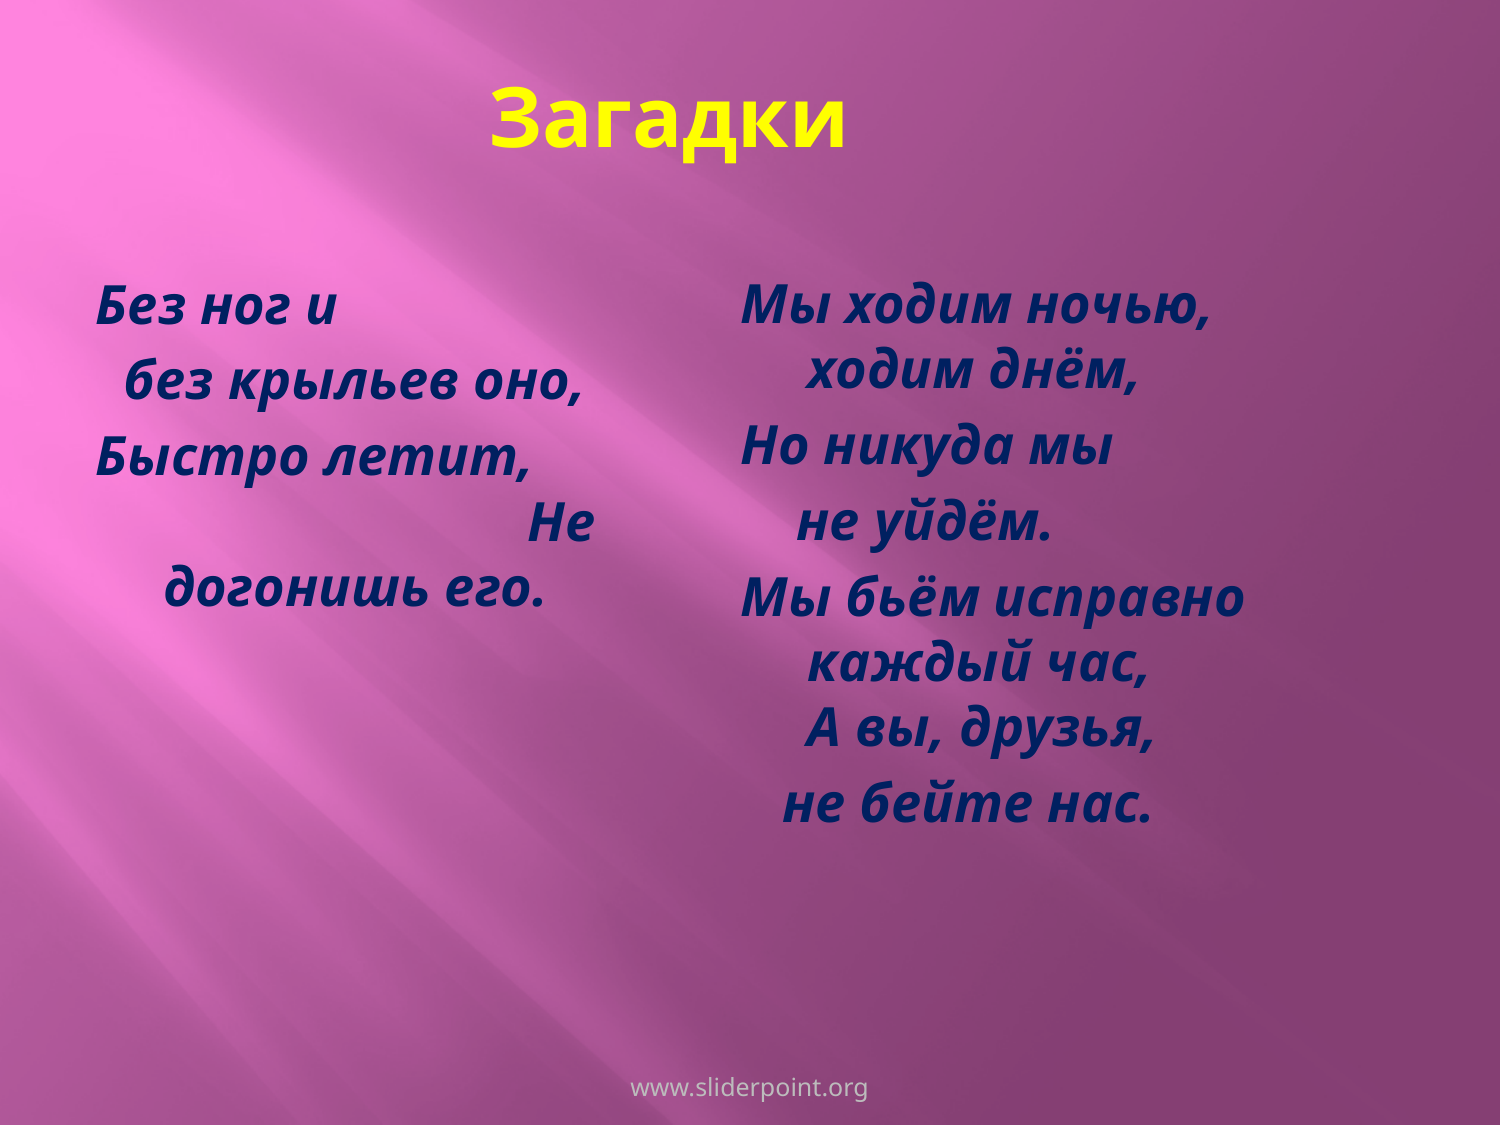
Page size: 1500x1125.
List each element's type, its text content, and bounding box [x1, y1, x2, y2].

title Загадки [75, 52, 1263, 176]
list Без ног и без крыльев оно, Быстро летит, Не догонишь его. [58, 262, 653, 1005]
list Мы ходим ночью, ходим днём, Но никуда мы не уйдём. Мы бьём исправно каждый час, А вы, друзья, не бейте нас. [703, 262, 1383, 1005]
footer www.sliderpoint.org [512, 1052, 988, 1113]
